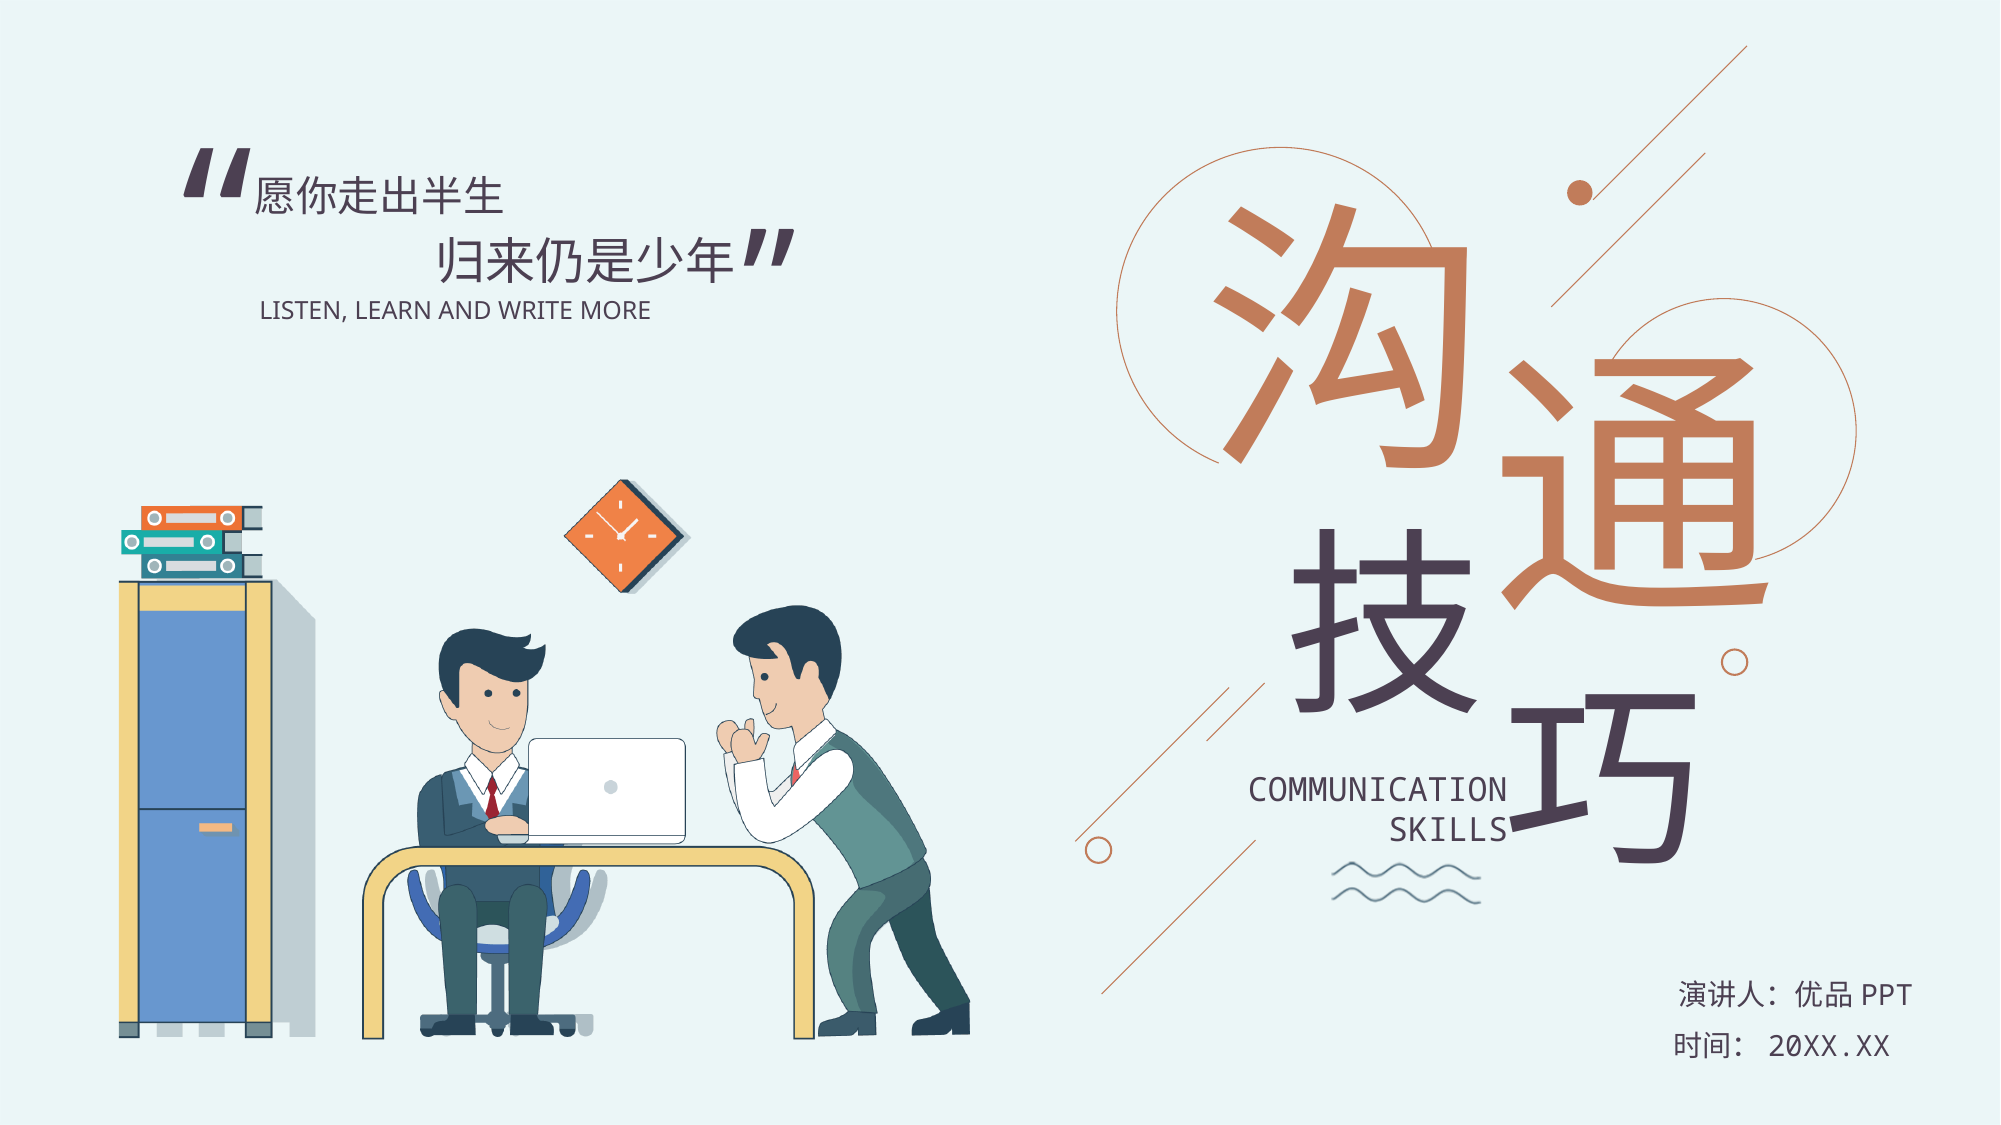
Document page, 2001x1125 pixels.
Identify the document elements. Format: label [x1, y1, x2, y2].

text_box [1551, 152, 1706, 307]
text_box [1592, 45, 1747, 200]
text_box [1206, 682, 1265, 741]
text_box [166, 83, 798, 376]
picture [0, 0, 2000, 1125]
text_box [1101, 839, 1256, 994]
text_box [1075, 687, 1230, 842]
